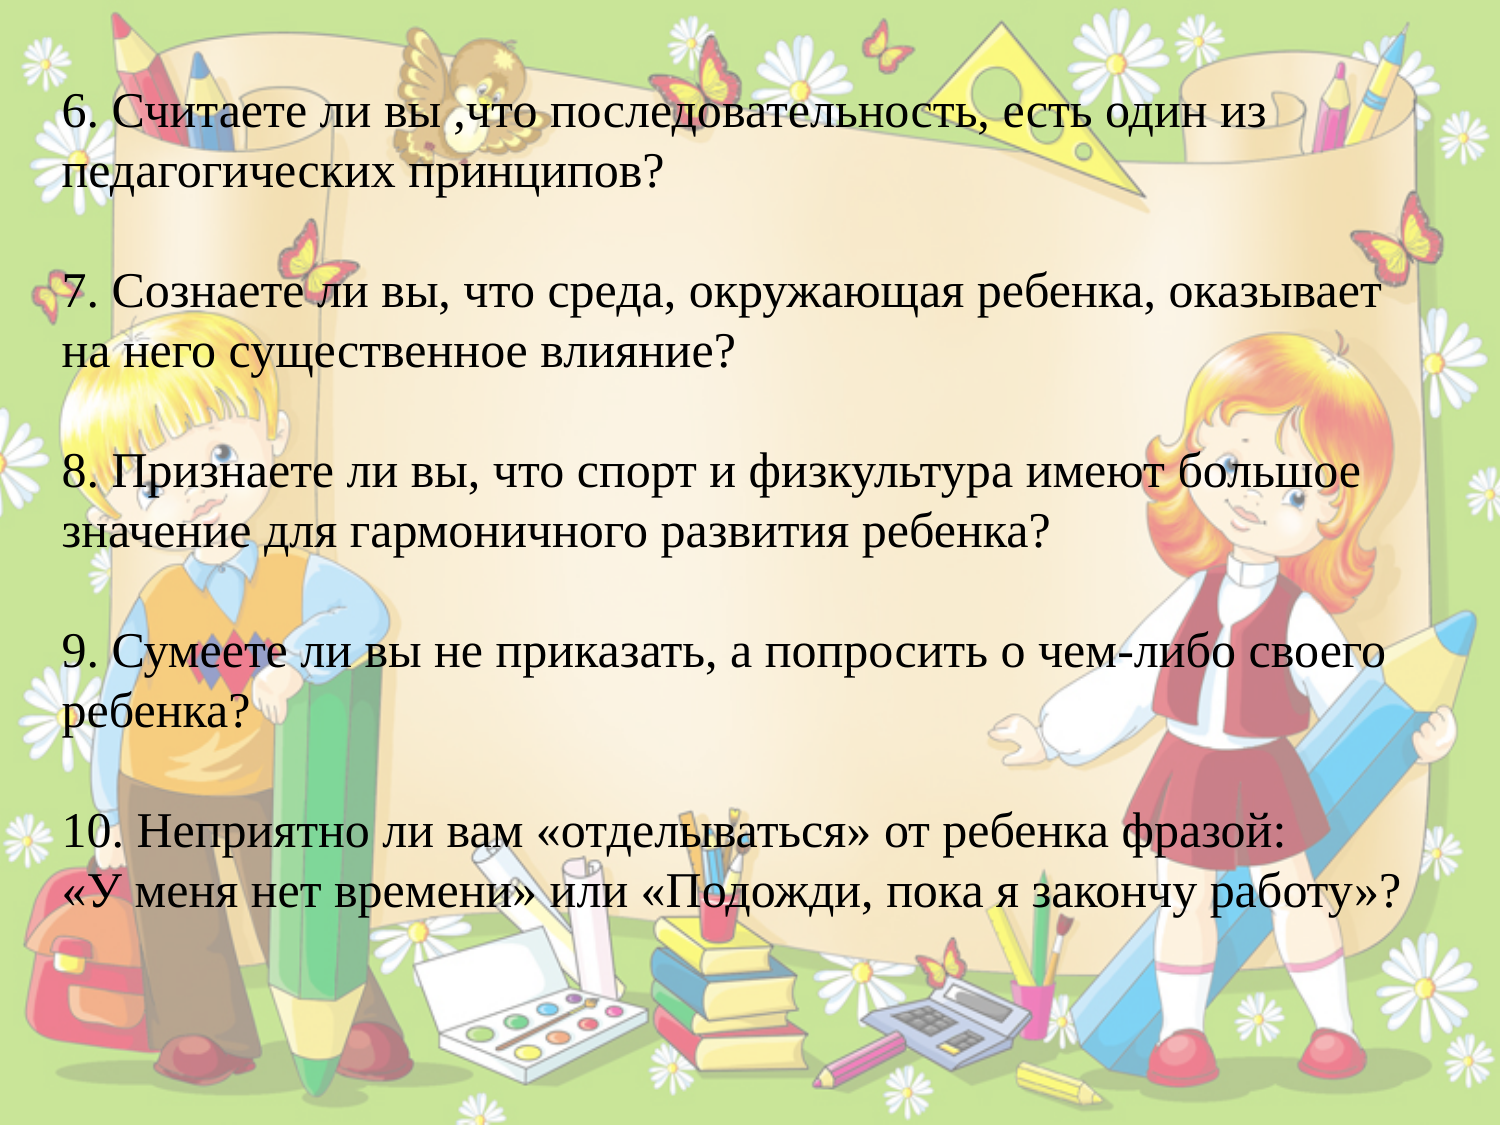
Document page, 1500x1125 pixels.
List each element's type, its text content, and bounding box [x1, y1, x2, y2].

text_box 6. Считаете ли вы ,что последовательность, есть один из педагогических принципов? 7. Сознаете ли вы, что среда, окружающая ребенка, оказывает на него существенное влияние? 8. Признаете ли вы, что спорт и физкультура имеют большое значение для гармоничного развития ребенка? 9. Сумеете ли вы не приказать, а попросить о чем-либо своего ребенка? 10. Неприятно ли вам «отделываться» от ребенка фразой: «У меня нет времени» или «Подожди, пока я закончу работу»? [46, 70, 1454, 925]
